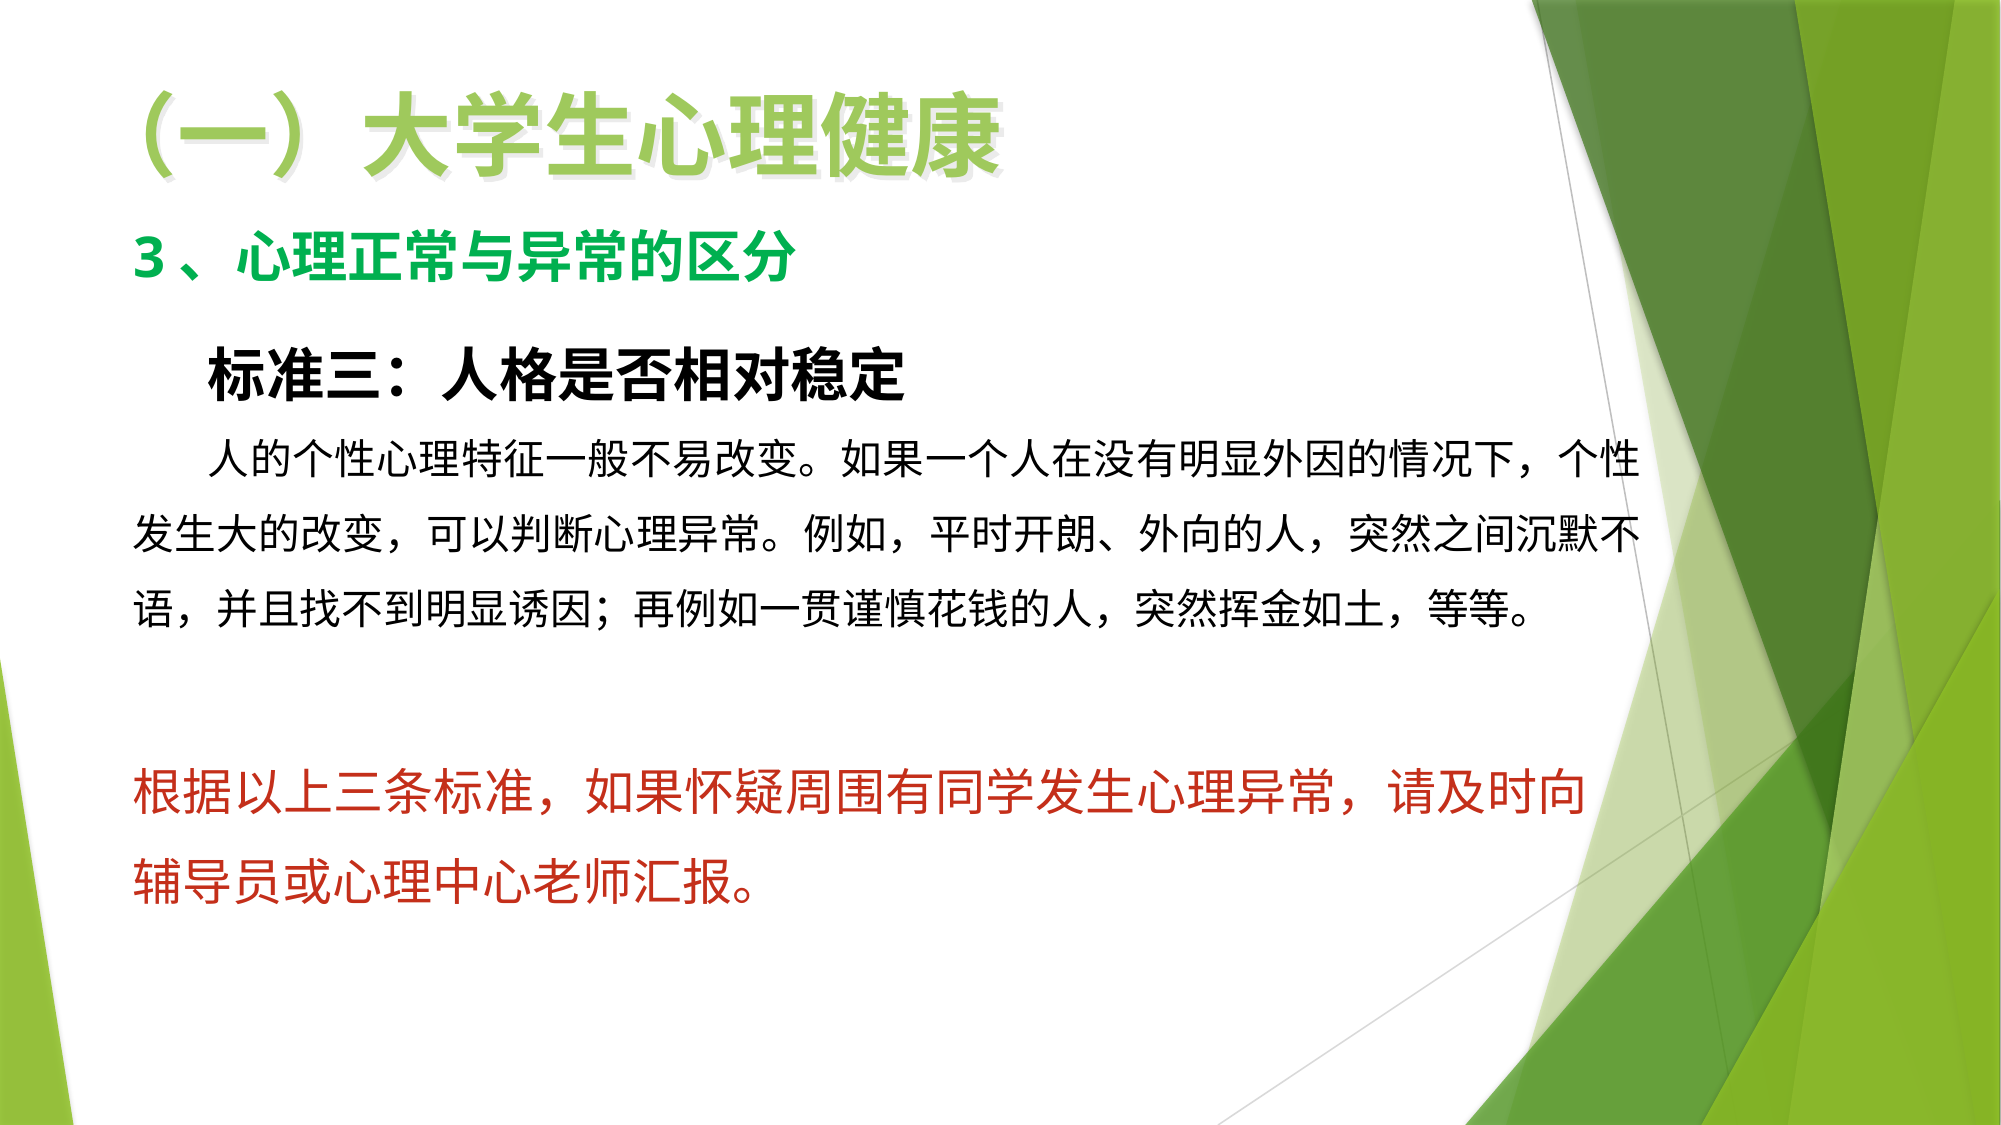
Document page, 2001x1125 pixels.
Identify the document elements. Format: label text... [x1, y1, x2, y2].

text_box （一）大学生心理健康 [70, 82, 1544, 183]
text_box 3、心理正常与异常的区分 [118, 212, 1027, 295]
text_box 根据以上三条标准，如果怀疑周围有同学发生心理异常，请及时向辅导员或心理中心老师汇报。 [118, 723, 1602, 918]
text_box 标准三：人格是否相对稳定 人的个性心理特征一般不易改变。如果一个人在没有明显外因的情况下，个性发生大的改变，可以判断心理异常。例如，平时开朗、外向的人，突然之间沉默不语，并且找不到明显诱因；再例如一贯谨慎花钱的人，突然挥金如土，等等。 [118, 295, 1657, 971]
